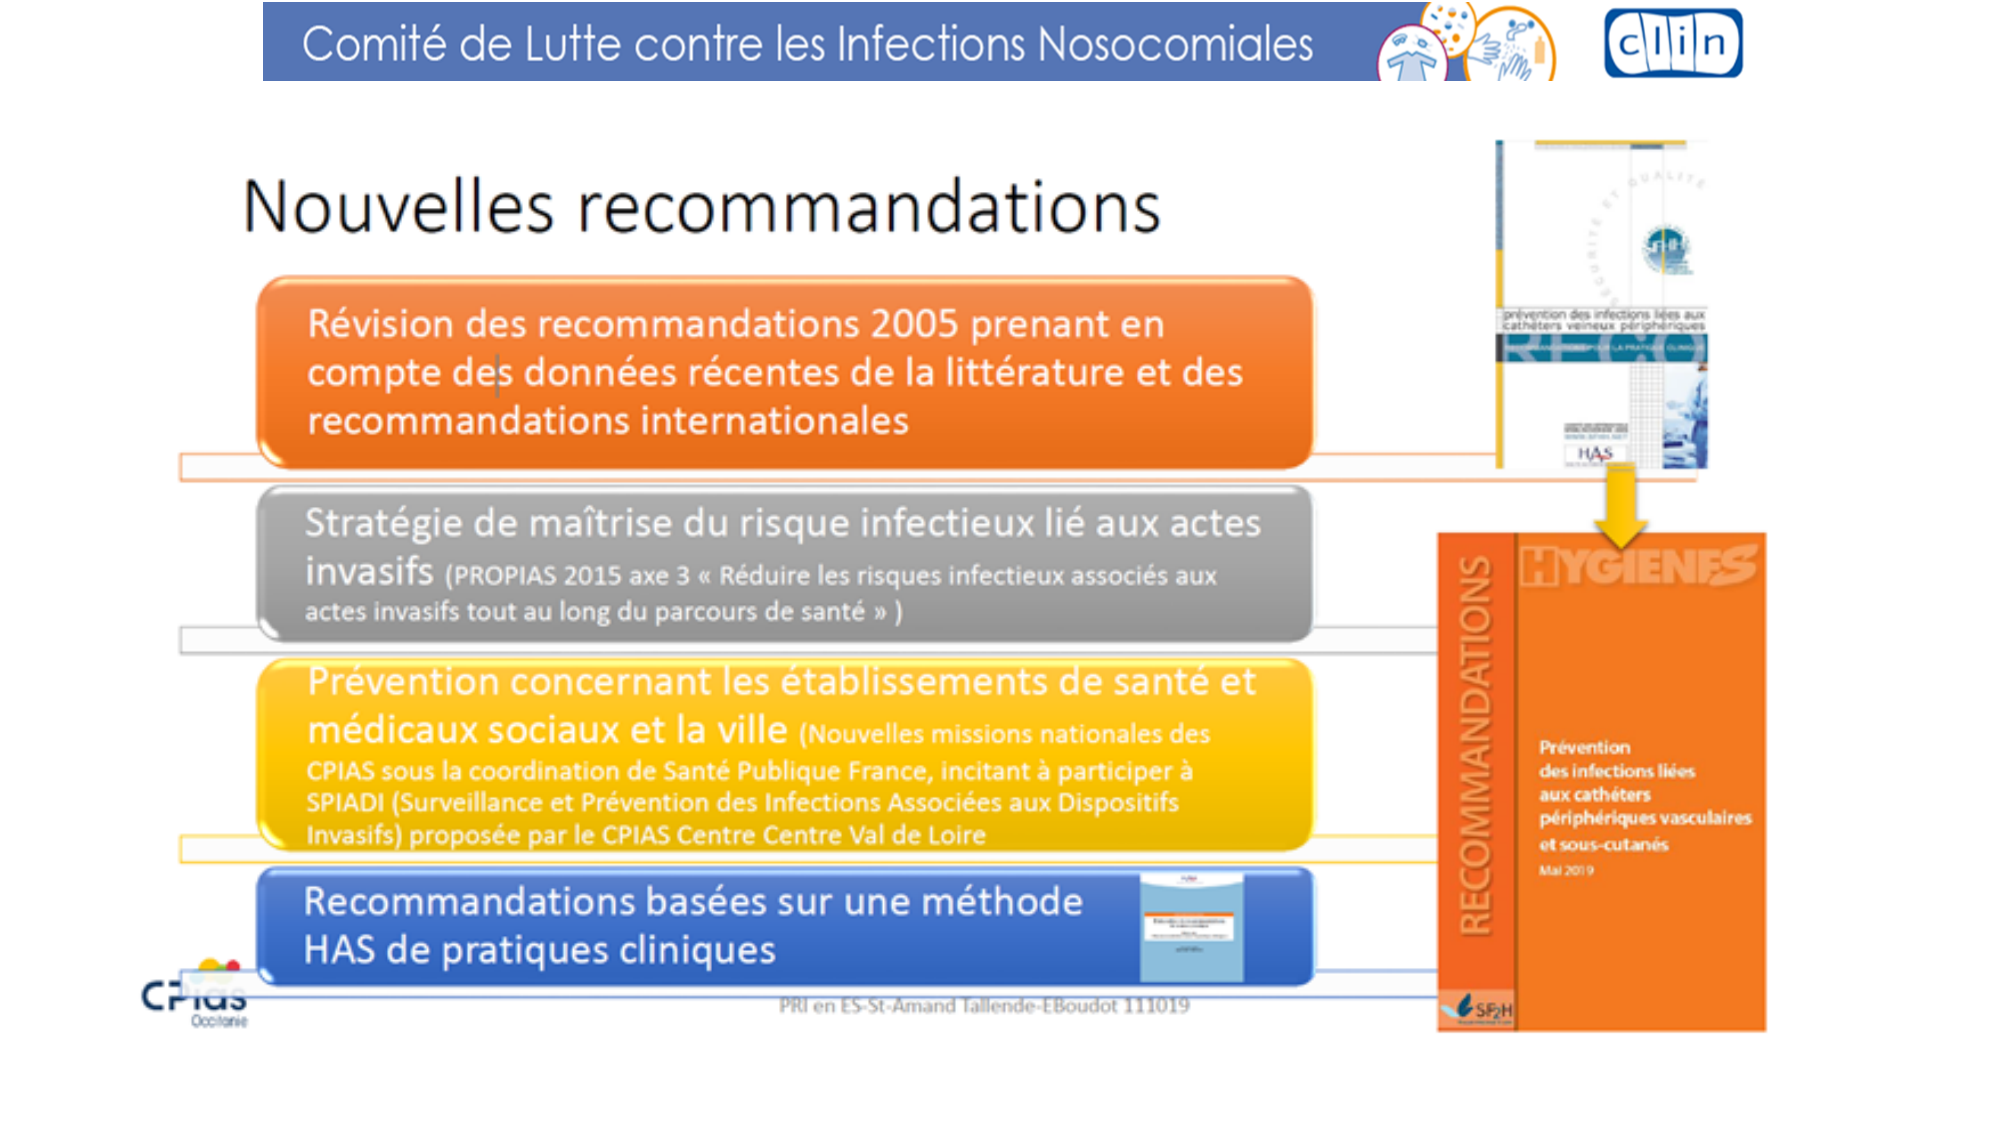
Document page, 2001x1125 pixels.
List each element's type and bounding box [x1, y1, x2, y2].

picture [263, 2, 1764, 81]
list [133, 118, 1845, 1040]
